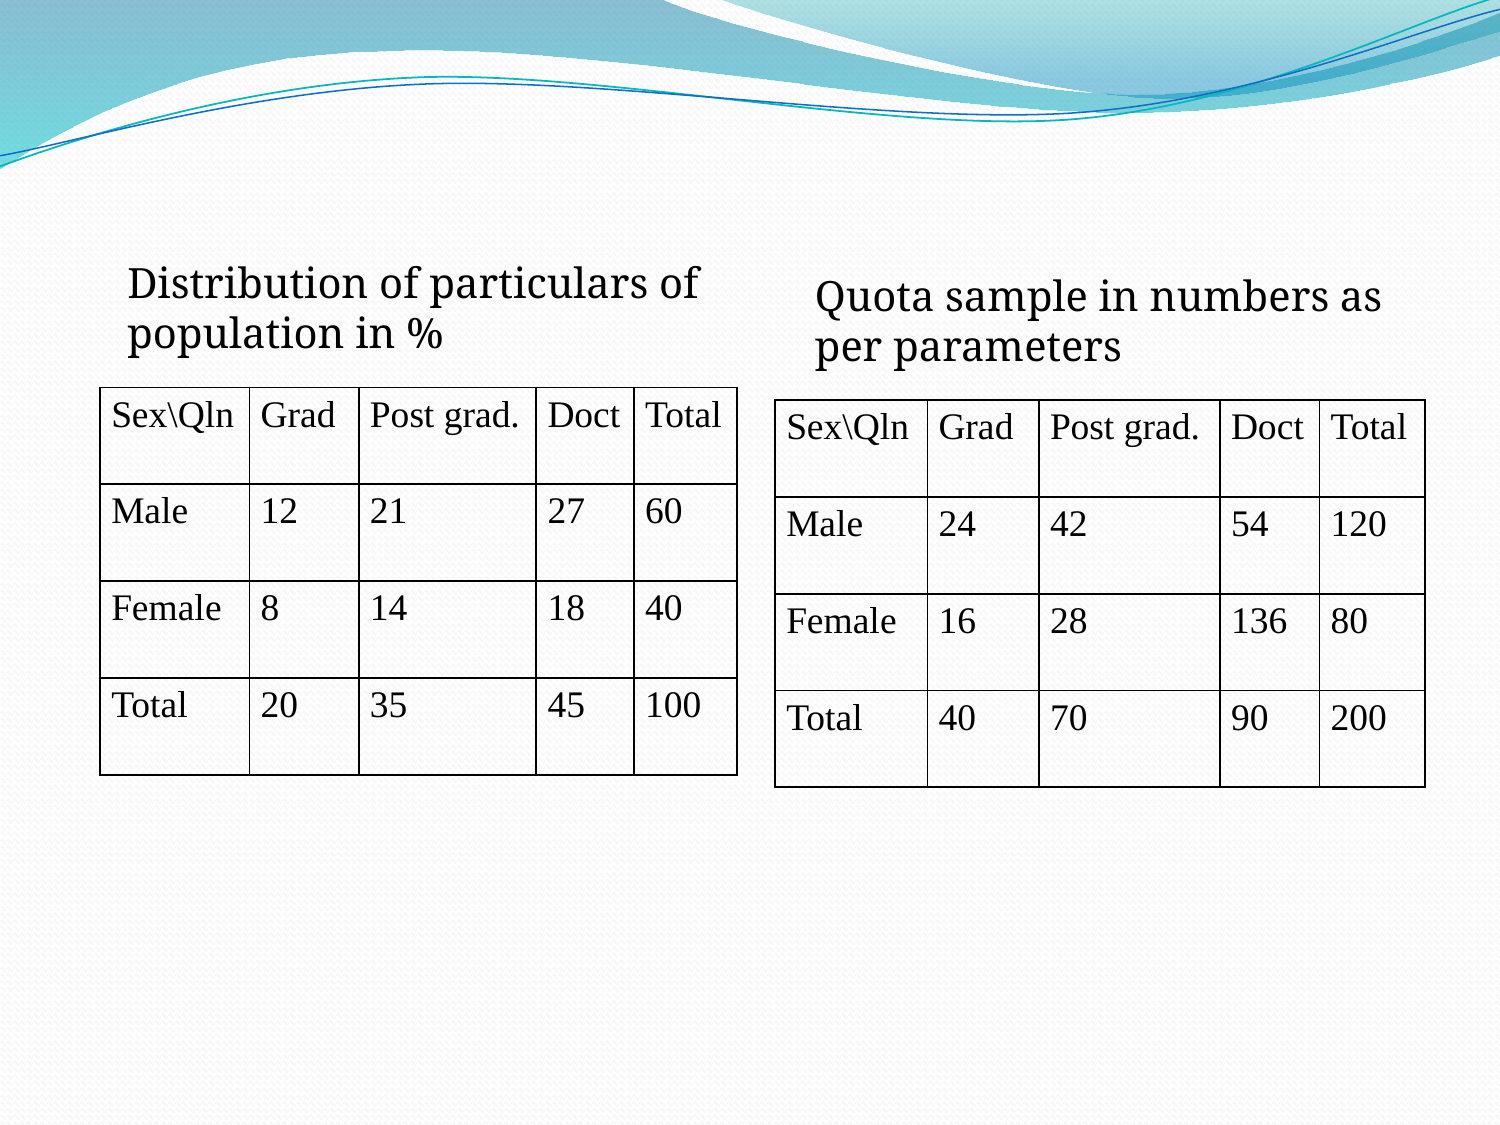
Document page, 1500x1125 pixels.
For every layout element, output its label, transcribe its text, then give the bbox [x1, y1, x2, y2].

table_header Grad [250, 388, 358, 483]
table_cell 70 [1040, 691, 1219, 786]
table_header Total [1320, 401, 1424, 496]
table_cell Female [776, 595, 927, 690]
table_cell 40 [928, 691, 1038, 786]
table_cell 12 [250, 485, 358, 580]
table_cell 20 [250, 679, 358, 774]
table_cell 42 [1040, 498, 1219, 593]
table_cell 54 [1221, 498, 1319, 593]
table_cell 80 [1320, 595, 1424, 690]
table_cell 14 [360, 582, 535, 677]
table_header Total [635, 388, 736, 483]
table_header Doct [1221, 401, 1319, 496]
table_header Post grad. [1040, 401, 1219, 496]
table_header Sex\Qln [776, 401, 927, 496]
table_cell 60 [635, 485, 736, 580]
table_cell 45 [537, 679, 633, 774]
table_header Grad [928, 401, 1038, 496]
table_cell 35 [360, 679, 535, 774]
table_cell Total [776, 691, 927, 786]
text_box Quota sample in numbers as per parameters [799, 262, 1413, 378]
table_cell 8 [250, 582, 358, 677]
table_cell 120 [1320, 498, 1424, 593]
table_cell 28 [1040, 595, 1219, 690]
table_cell 200 [1320, 691, 1424, 786]
table_cell 18 [537, 582, 633, 677]
table_header Sex\Qln [101, 388, 249, 483]
table_cell Female [101, 582, 249, 677]
table_cell 136 [1221, 595, 1319, 690]
table_cell 24 [928, 498, 1038, 593]
table_cell 21 [360, 485, 535, 580]
table_cell Male [101, 485, 249, 580]
table_cell Male [776, 498, 927, 593]
table_cell 90 [1221, 691, 1319, 786]
table_cell 40 [635, 582, 736, 677]
table_cell 16 [928, 595, 1038, 690]
table_header Doct [537, 388, 633, 483]
table_cell 100 [635, 679, 736, 774]
table_cell 27 [537, 485, 633, 580]
table_header Post grad. [360, 388, 535, 483]
text_box Distribution of particulars of population in % [112, 249, 725, 365]
table_cell Total [101, 679, 249, 774]
